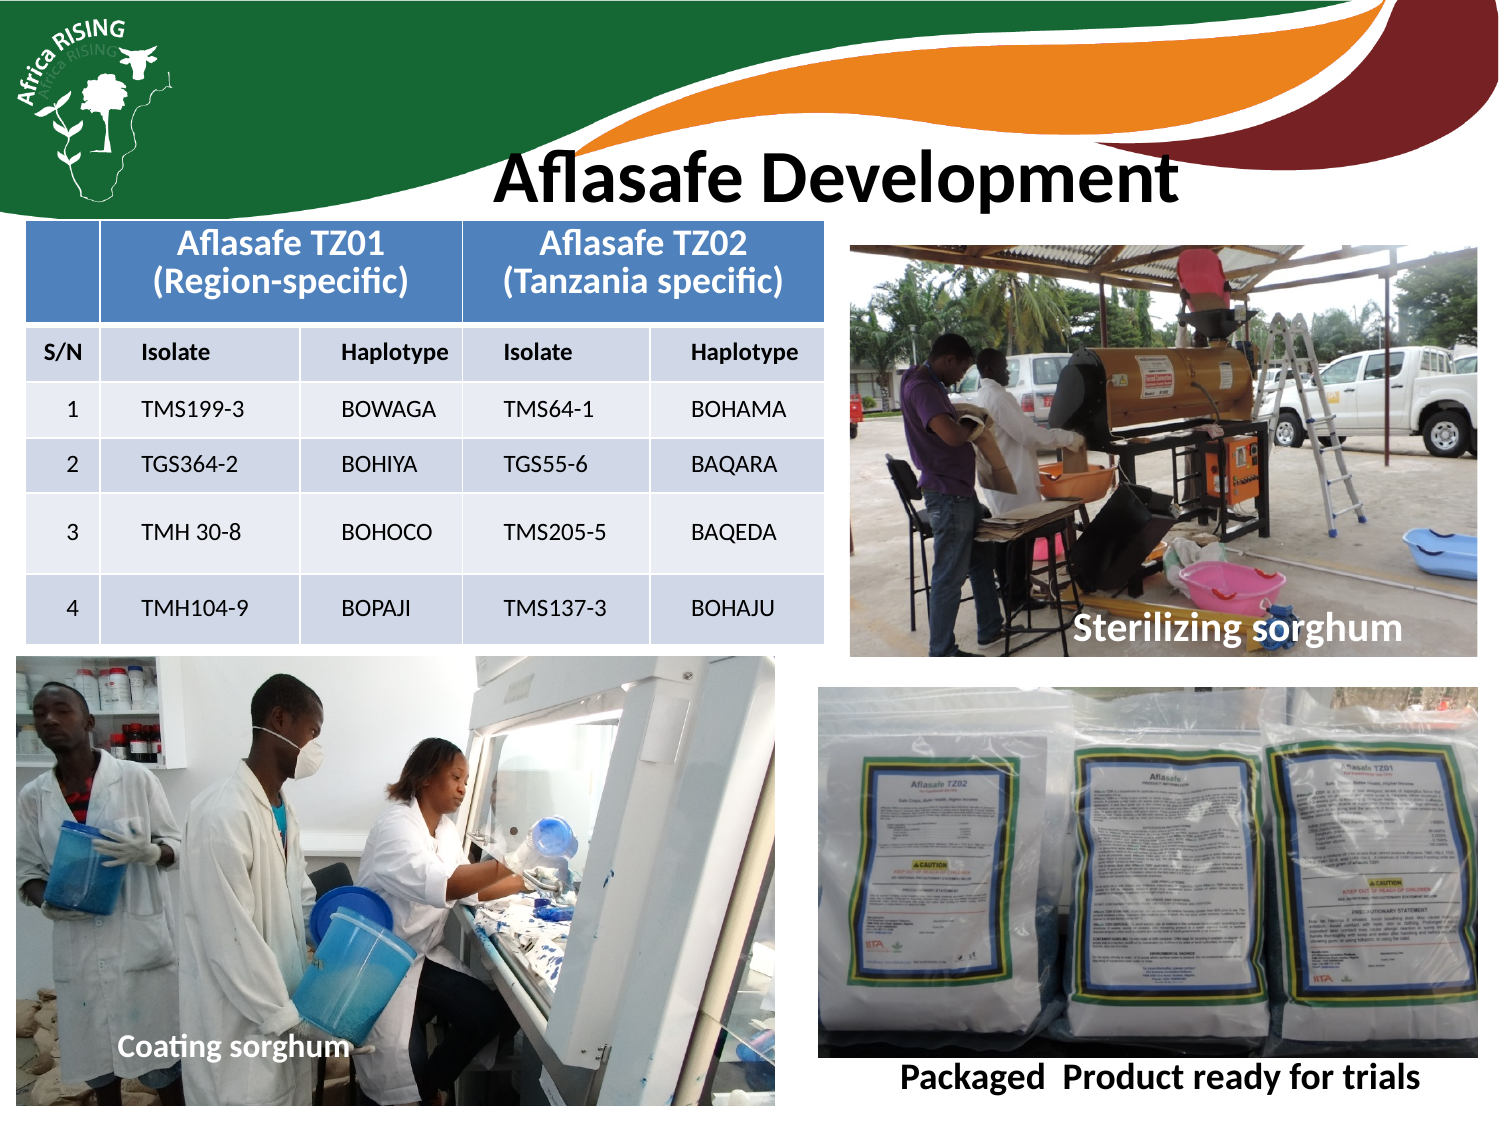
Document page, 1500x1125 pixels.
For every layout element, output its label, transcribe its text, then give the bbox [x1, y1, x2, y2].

table_cell Isolate [101, 328, 299, 381]
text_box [15, 656, 776, 1107]
table_header [26, 221, 99, 322]
table_cell 2 [26, 439, 99, 492]
table_cell BAQARA [651, 439, 824, 492]
title Aflasafe Development [241, 113, 1434, 232]
text_box Packaged Product ready for trials [885, 1066, 1445, 1105]
table_header Aflasafe TZ01 (Region-specific) [101, 221, 462, 322]
table_cell BOHIYA [301, 439, 462, 492]
table_cell BOHOCO [301, 494, 462, 573]
table_cell TMH 30-8 [101, 494, 299, 573]
table_cell Isolate [463, 328, 649, 381]
table_cell Haplotype [651, 328, 824, 381]
table_cell BOHAMA [651, 383, 824, 437]
table_cell Haplotype [301, 328, 462, 381]
table_cell TGS55-6 [463, 439, 649, 492]
table_cell TMS64-1 [463, 383, 649, 437]
table_cell TMS205-5 [463, 494, 649, 573]
table_cell TMS199-3 [101, 383, 299, 437]
table_cell 4 [26, 575, 99, 644]
table_cell 1 [26, 383, 99, 437]
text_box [849, 244, 1478, 657]
table_cell TMS137-3 [463, 575, 649, 644]
table_cell TGS364-2 [101, 439, 299, 492]
table_header Aflasafe TZ02 (Tanzania specific) [463, 221, 824, 322]
table_cell BOHAJU [651, 575, 824, 644]
table_cell BOWAGA [301, 383, 462, 437]
table_cell 3 [26, 494, 99, 573]
picture [0, 0, 1499, 222]
table_cell BAQEDA [651, 494, 824, 573]
table_cell TMH104-9 [101, 575, 299, 644]
picture [818, 686, 1478, 1059]
table_cell S/N [26, 328, 99, 381]
table_cell BOPAJI [301, 575, 462, 644]
